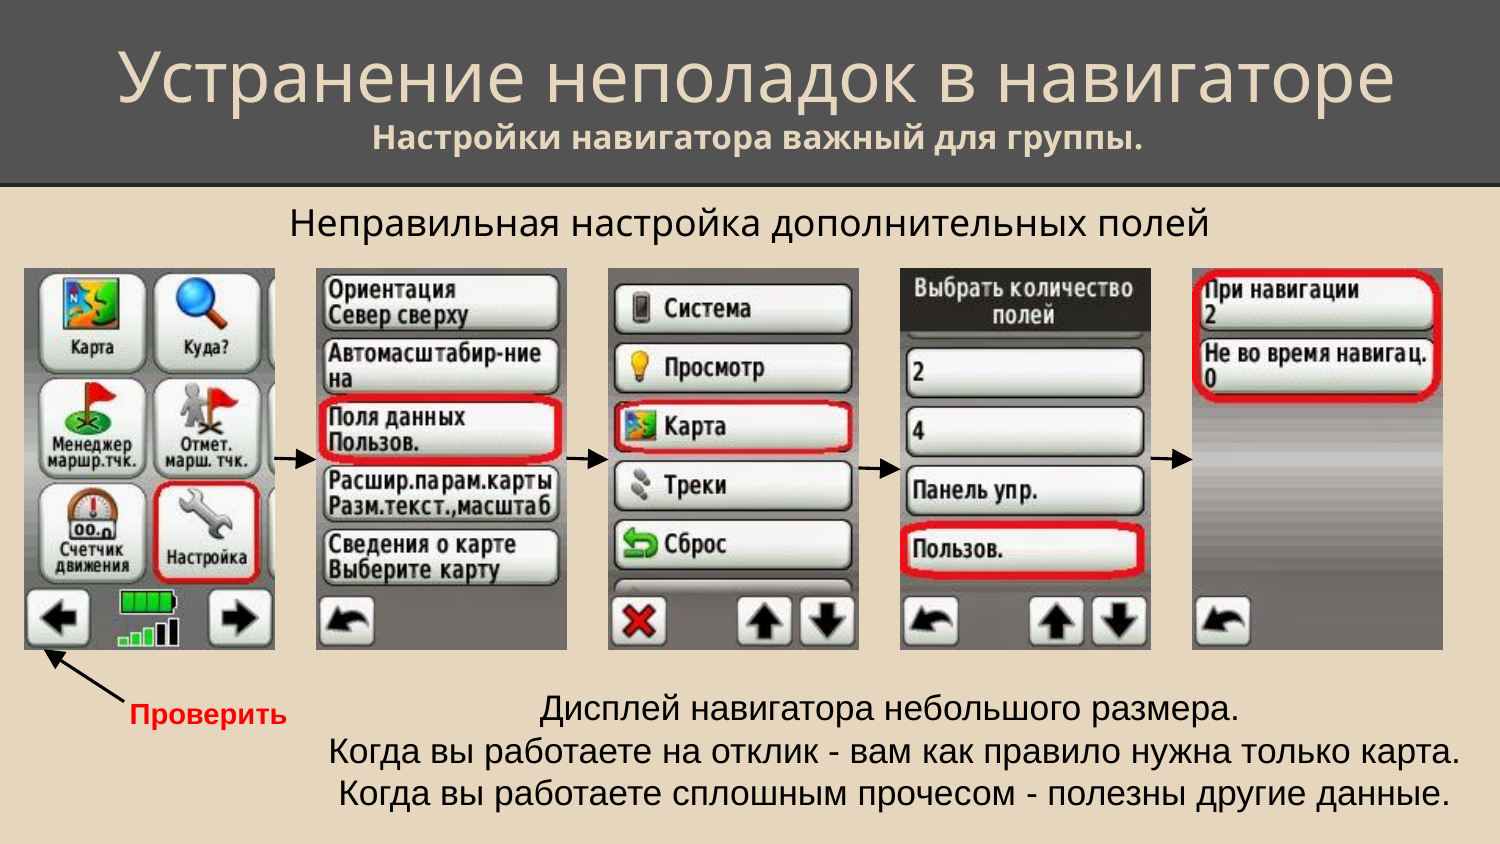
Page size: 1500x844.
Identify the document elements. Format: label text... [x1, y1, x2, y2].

picture [1192, 268, 1443, 650]
title Устранение неполадок в навигаторе Настройки навигатора важный для группы. [24, 10, 1492, 172]
list Неправильная настройка дополнительных полей [75, 183, 1425, 248]
picture [608, 268, 859, 650]
text_box Дисплей навигатора небольшого размера. Когда вы работаете на отклик - вам как правило нужна только карта. Когда вы работаете сплошным прочесом - полезны другие данные. [298, 670, 1492, 844]
picture [316, 268, 567, 650]
text_box Проверить [114, 687, 317, 738]
picture [24, 268, 275, 650]
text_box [43, 648, 125, 702]
picture [900, 268, 1151, 650]
